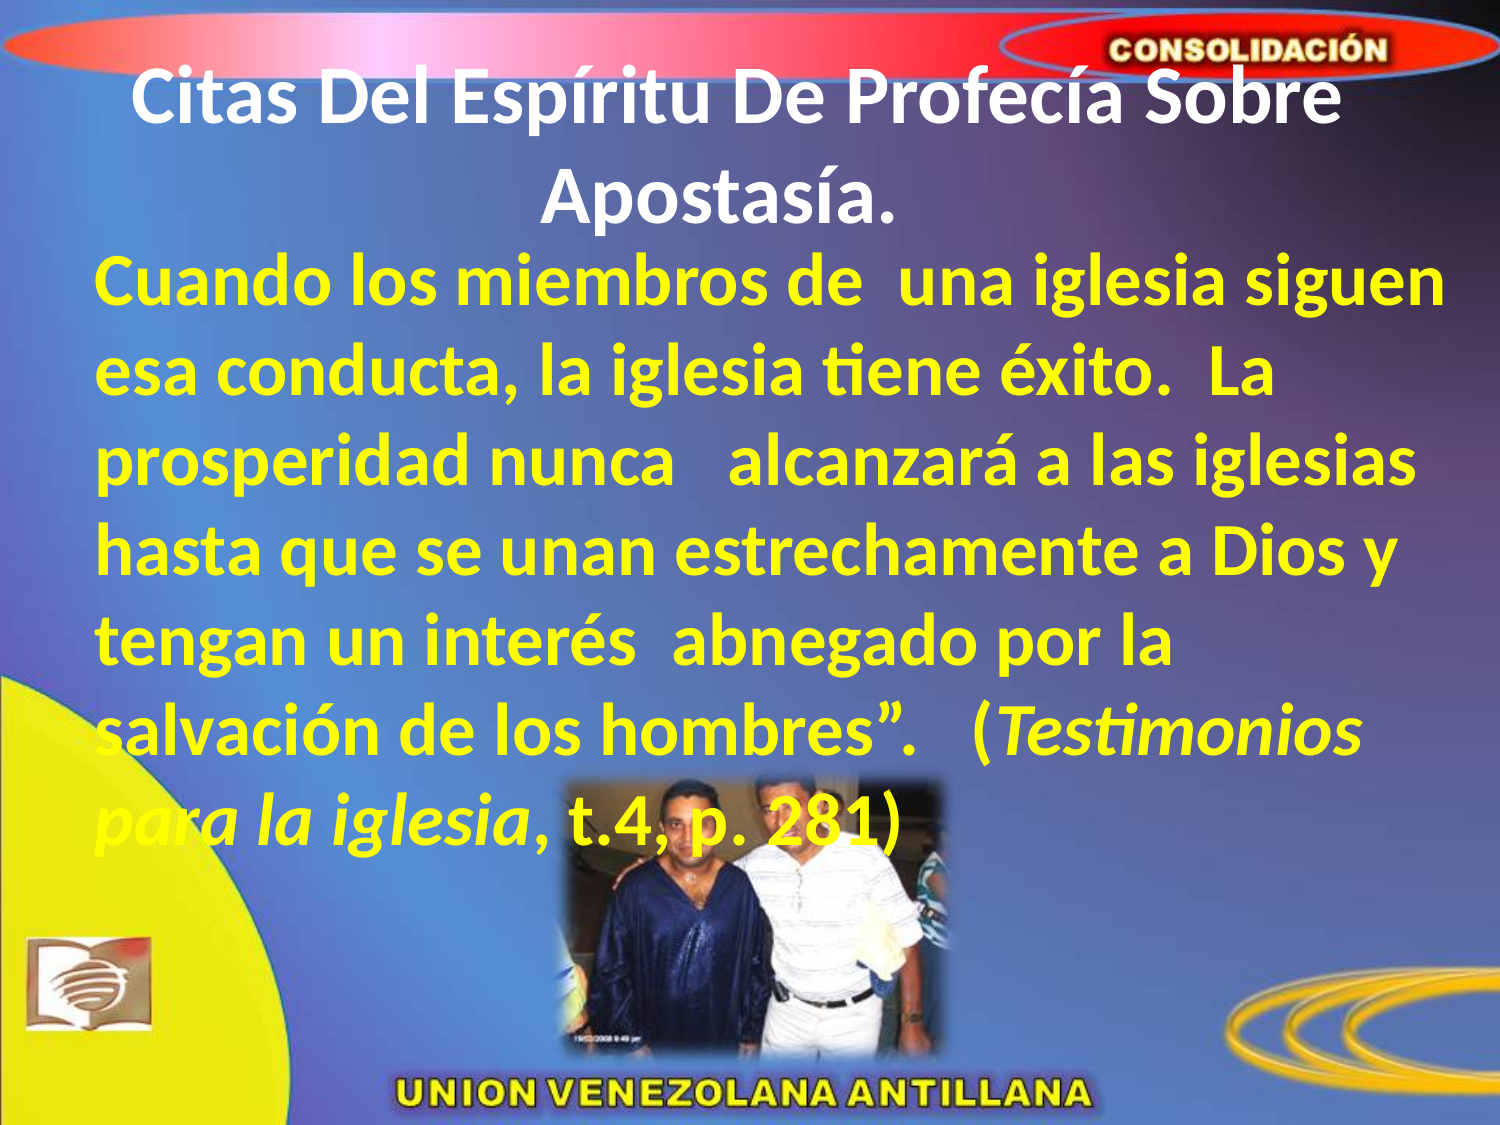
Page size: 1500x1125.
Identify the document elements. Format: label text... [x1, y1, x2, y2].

picture [0, 0, 1500, 1125]
title Citas Del Espíritu De Profecía Sobre Apostasía. [0, 46, 1489, 235]
list Cuando los miembros de una iglesia siguen esa conducta, la iglesia tiene éxito. La prosperidad nunca alcanzará a las iglesias hasta que se unan estrechamente a Dios y tengan un interés abnegado por la salvación de los hombres”. (Testimonios para la iglesia, t.4, p. 281) [23, 235, 1465, 966]
